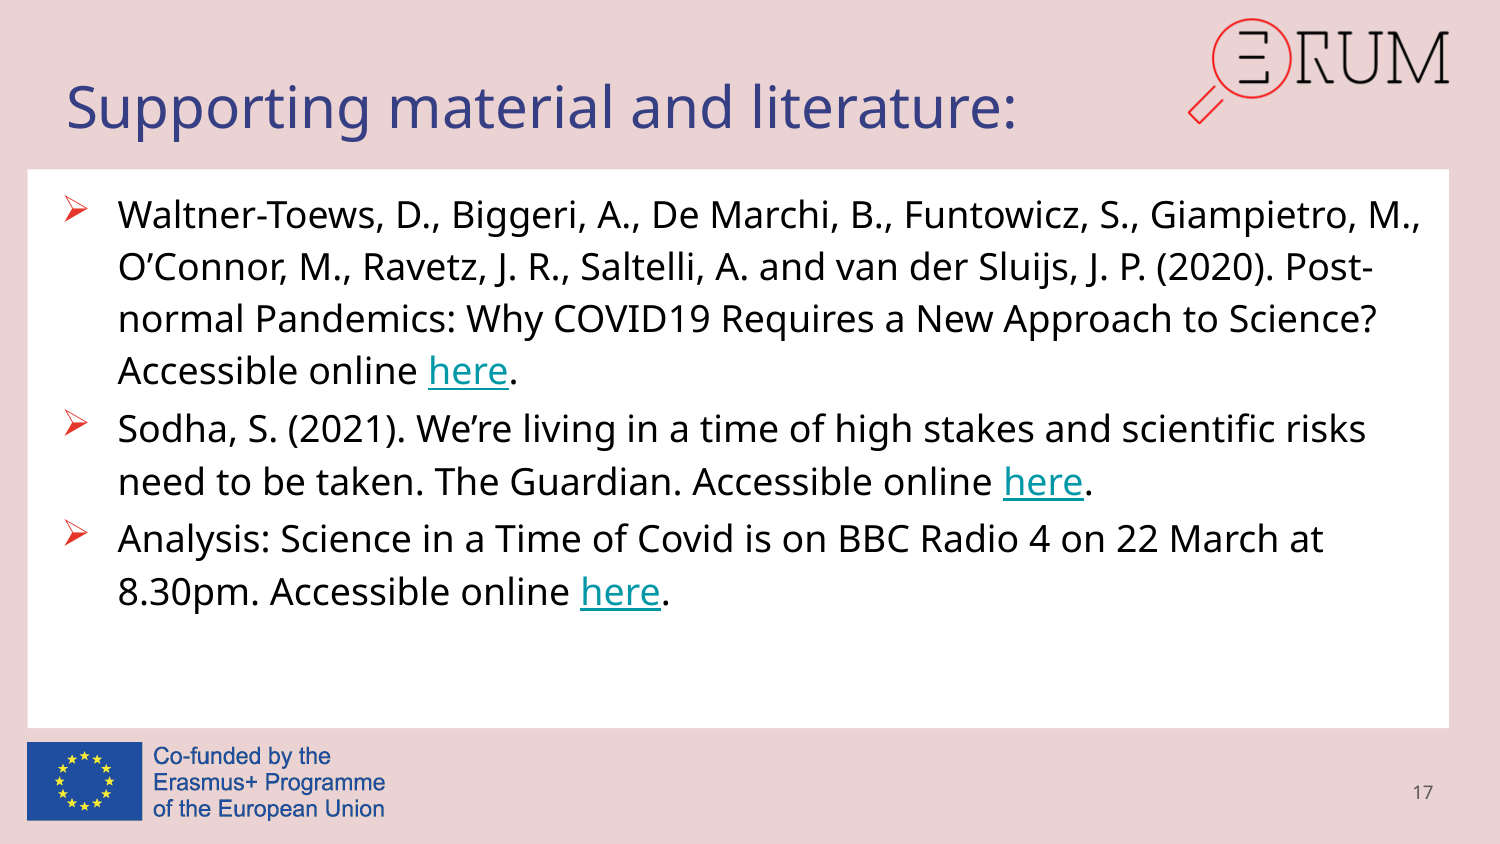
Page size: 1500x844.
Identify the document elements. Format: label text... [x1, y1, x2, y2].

list Waltner-Toews, D., Biggeri, A., De Marchi, B., Funtowicz, S., Giampietro, M., O’Connor, M., Ravetz, J. R., Saltelli, A. and van der Sluijs, J. P. (2020). Post-normal Pandemics: Why COVID19 Requires a New Approach to Science? Accessible online here. Sodha, S. (2021). We’re living in a time of high stakes and scientific risks need to be taken. The Guardian. Accessible online here. Analysis: Science in a Time of Covid is on BBC Radio 4 on 22 March at 8.30pm. Accessible online here. [27, 169, 1449, 729]
slide_number 17 [1358, 761, 1449, 826]
picture [27, 742, 385, 821]
title Supporting material and literature: [51, 55, 1168, 150]
picture [1136, 0, 1500, 137]
